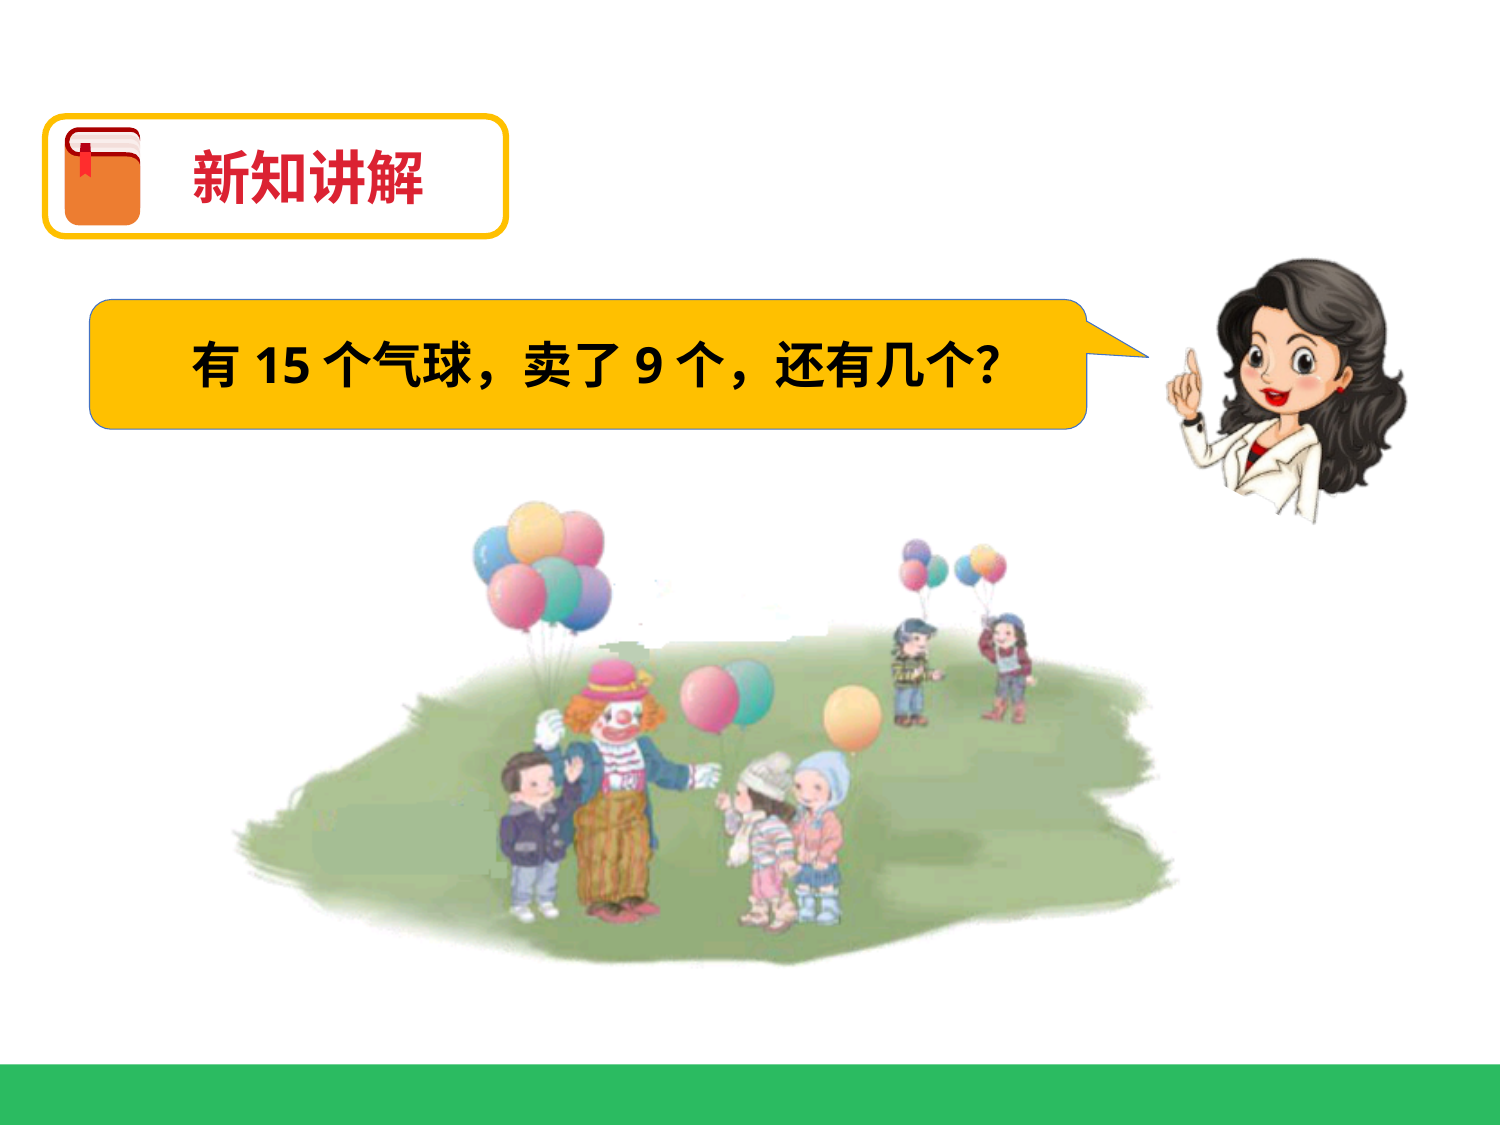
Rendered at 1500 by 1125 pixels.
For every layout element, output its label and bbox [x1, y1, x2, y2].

picture [217, 169, 1498, 978]
text_box [89, 299, 1087, 430]
text_box [45, 116, 507, 237]
